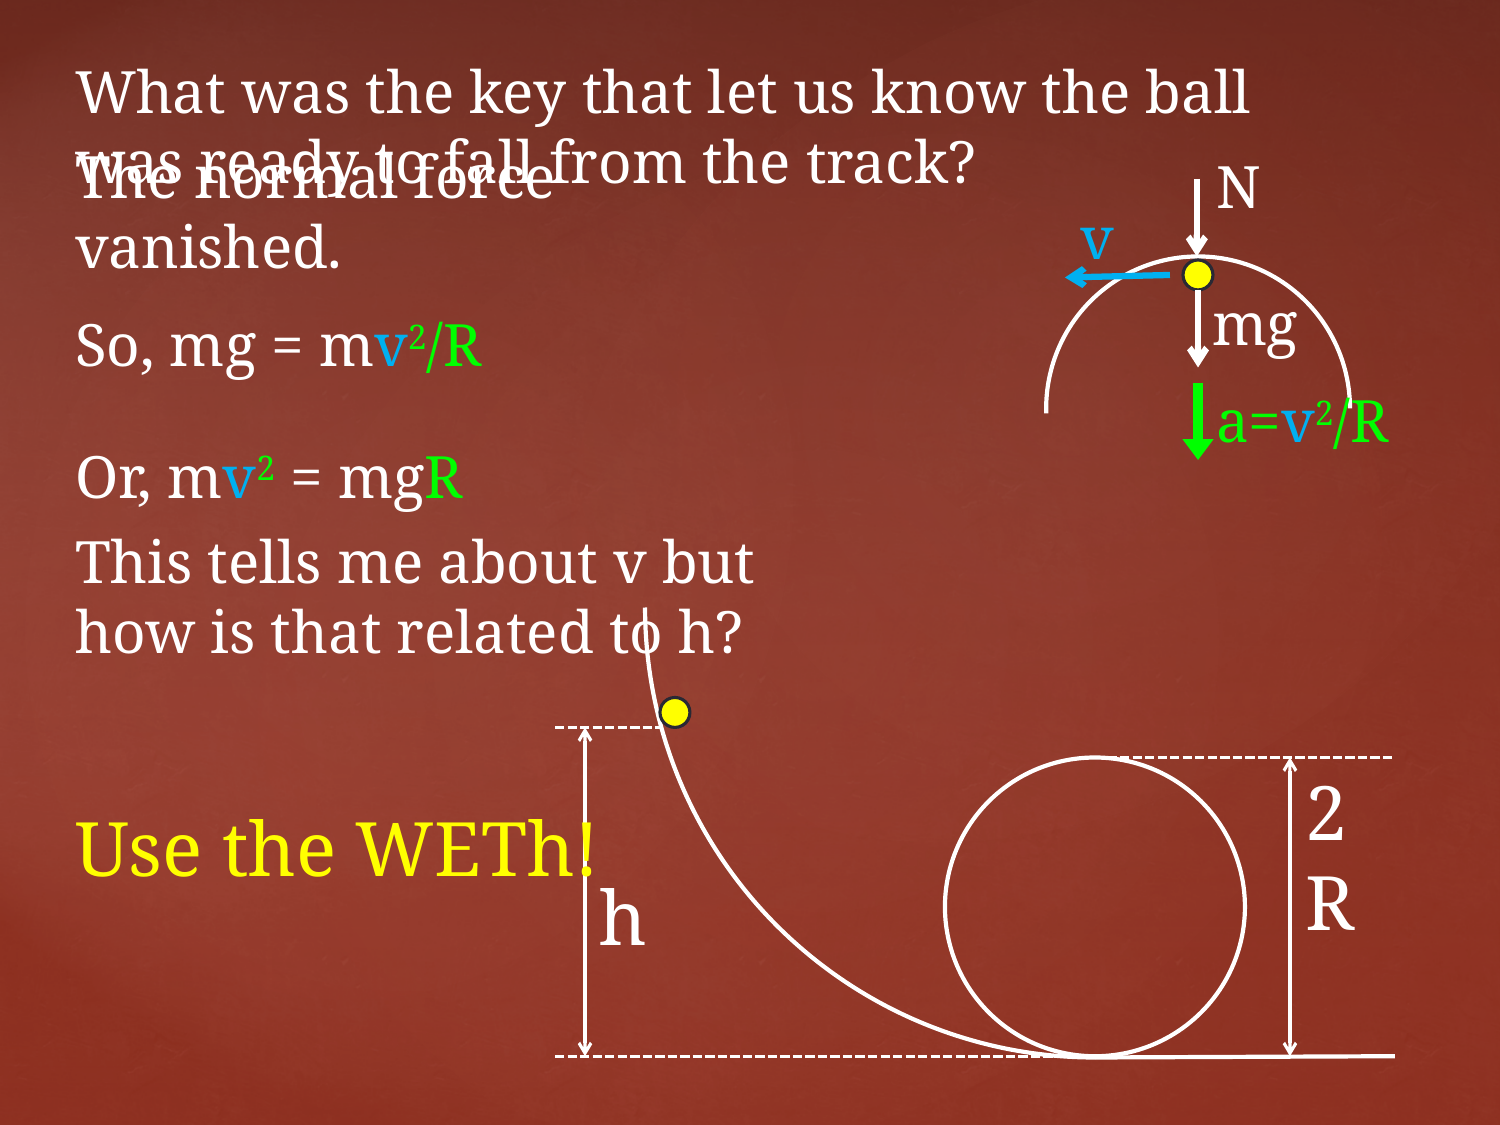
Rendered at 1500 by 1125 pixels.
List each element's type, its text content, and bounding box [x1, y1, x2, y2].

text_box This tells me about v but how is that related to h? [59, 518, 544, 673]
title What was the key that let us know the ball was ready to fall from the track? [60, 52, 1380, 203]
text_box Use the WETh! [60, 762, 544, 900]
text_box So, mg = mv2/R [59, 297, 510, 387]
text_box The normal force vanished. [59, 212, 544, 288]
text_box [554, 156, 1500, 1058]
text_box Or, mv2 = mgR [59, 428, 544, 518]
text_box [1064, 274, 1171, 278]
